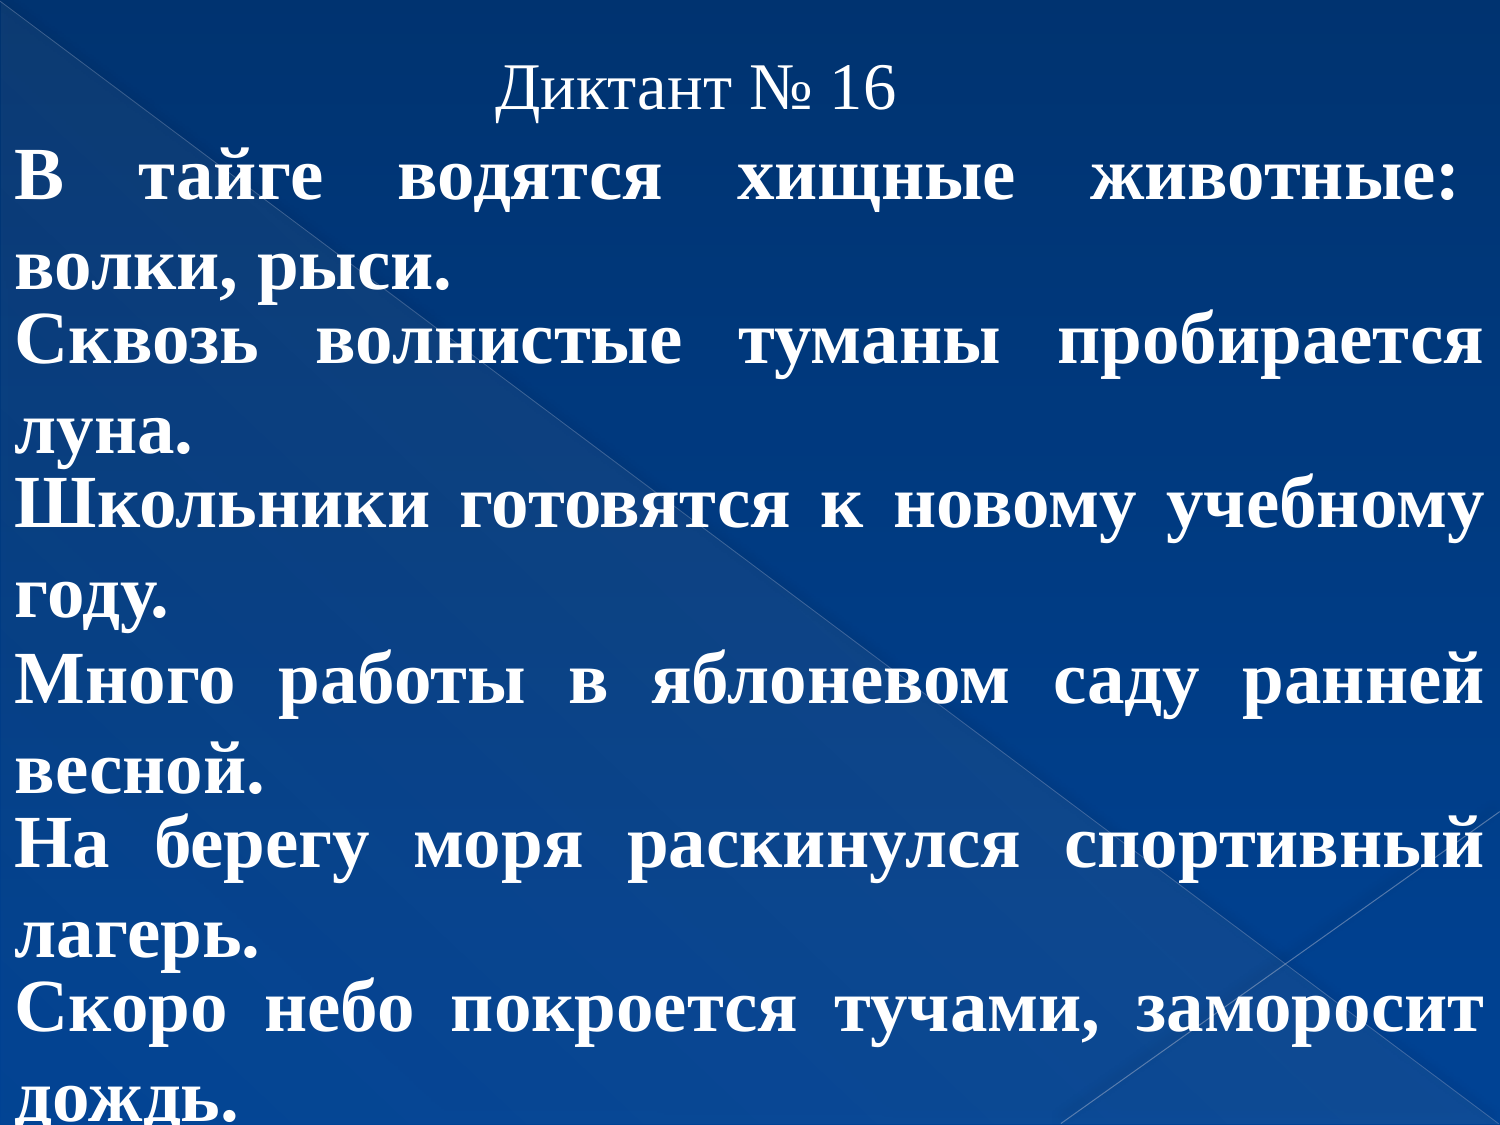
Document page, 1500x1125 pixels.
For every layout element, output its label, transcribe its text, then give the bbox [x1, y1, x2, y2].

text_box Много работы в яблоневом саду ранней весной. [0, 621, 1500, 785]
text_box В тайге водятся хищные животные: волки, рыси. [0, 117, 1477, 281]
text_box Школьники готовятся к новому учебному году. [0, 445, 1500, 621]
text_box Сквозь волнистые туманы пробирается луна. [0, 281, 1500, 445]
text_box Диктант № 16 [480, 35, 926, 117]
text_box Скоро небо покроется тучами, заморосит дождь. [0, 949, 1500, 1125]
text_box На берегу моря раскинулся спортивный лагерь. [0, 785, 1500, 949]
